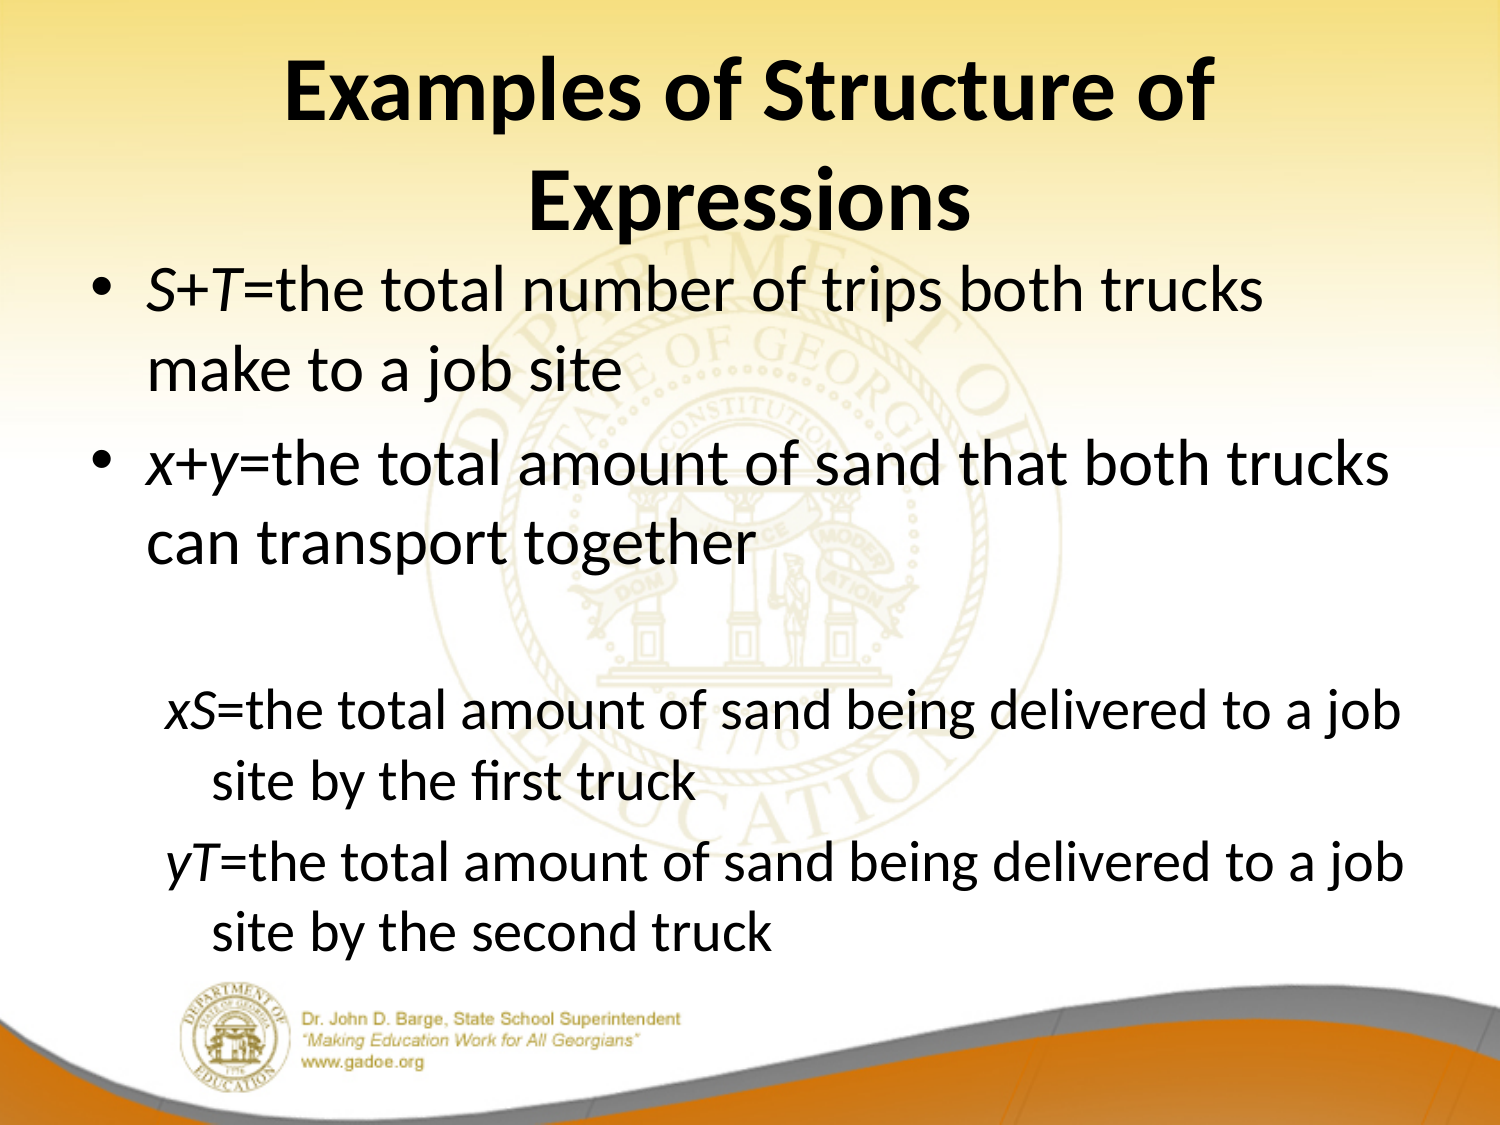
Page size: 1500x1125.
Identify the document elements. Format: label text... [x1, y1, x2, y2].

picture [0, 0, 1500, 1125]
list S+T=the total number of trips both trucks make to a job site x+y=the total amount of sand that both trucks can transport together xS=the total amount of sand being delivered to a job site by the first truck yT=the total amount of sand being delivered to a job site by the second truck [74, 237, 1426, 1006]
title Examples of Structure of Expressions [74, 44, 1426, 233]
